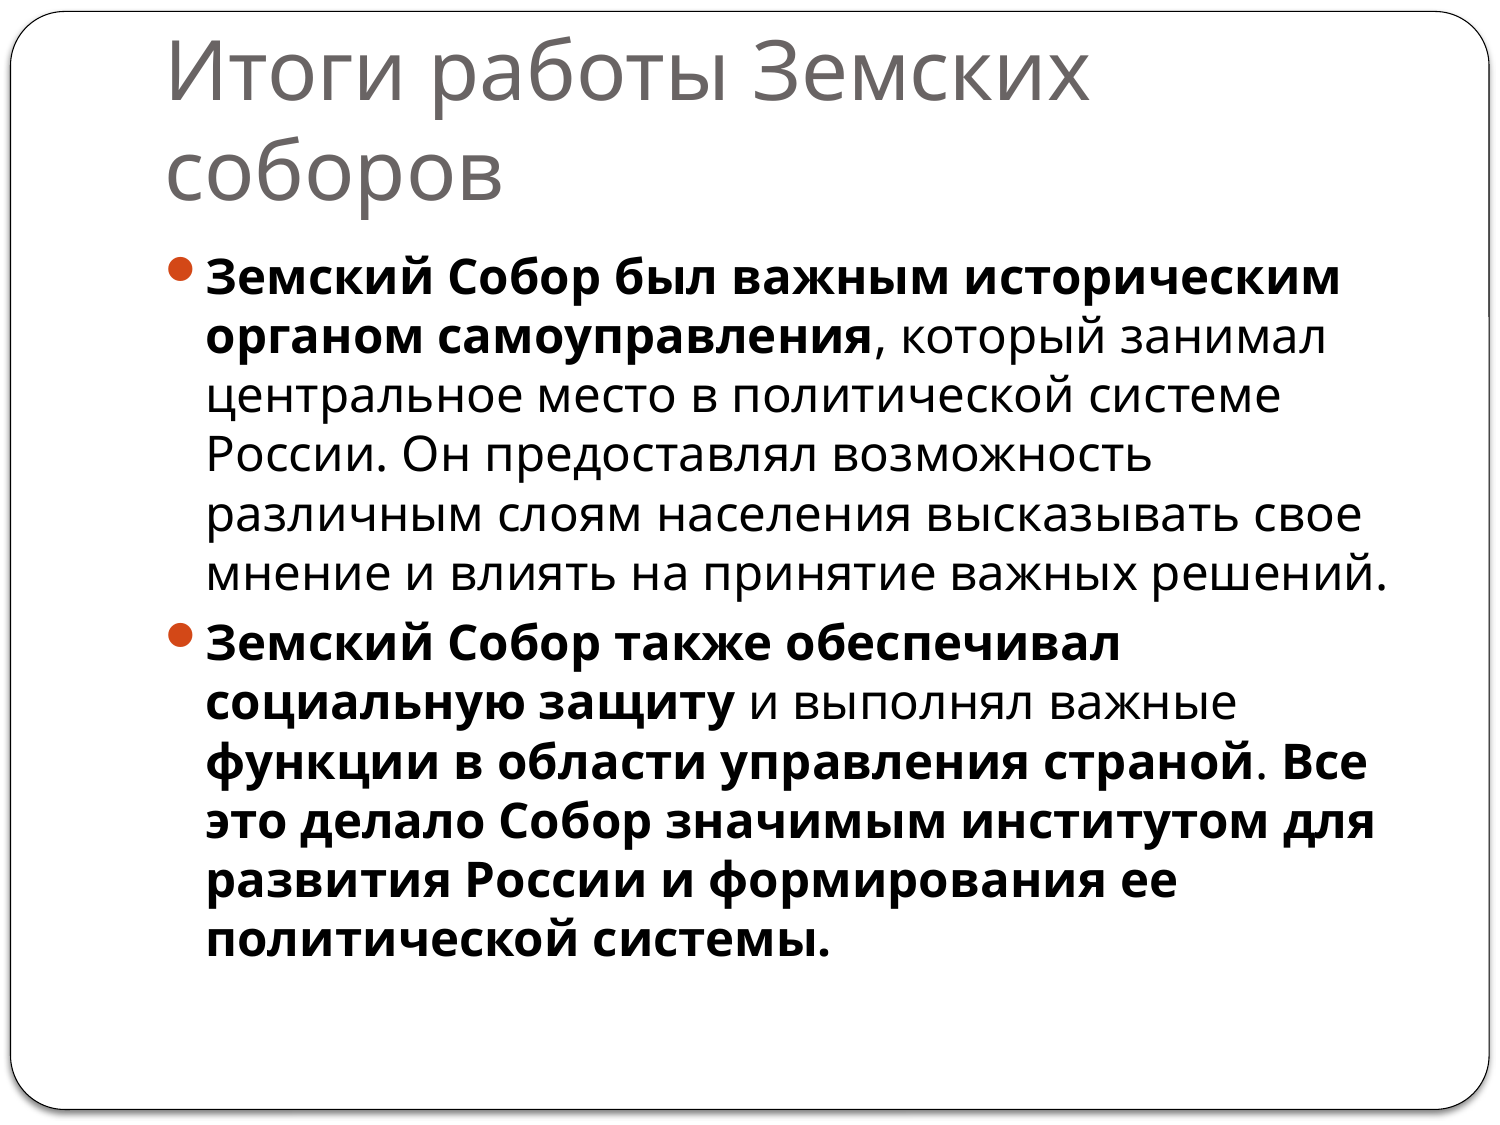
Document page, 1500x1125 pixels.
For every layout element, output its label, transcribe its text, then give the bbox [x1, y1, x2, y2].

title Итоги работы Земских соборов [150, 45, 1425, 233]
list Земский Собор был важным историческим органом самоуправления, который занимал центральное место в политической системе России. Он предоставлял возможность различным слоям населения высказывать свое мнение и влиять на принятие важных решений. Земский Собор также обеспечивал социальную защиту и выполнял важные функции в области управления страной. Все это делало Собор значимым институтом для развития России и формирования ее политической системы. [150, 237, 1425, 988]
